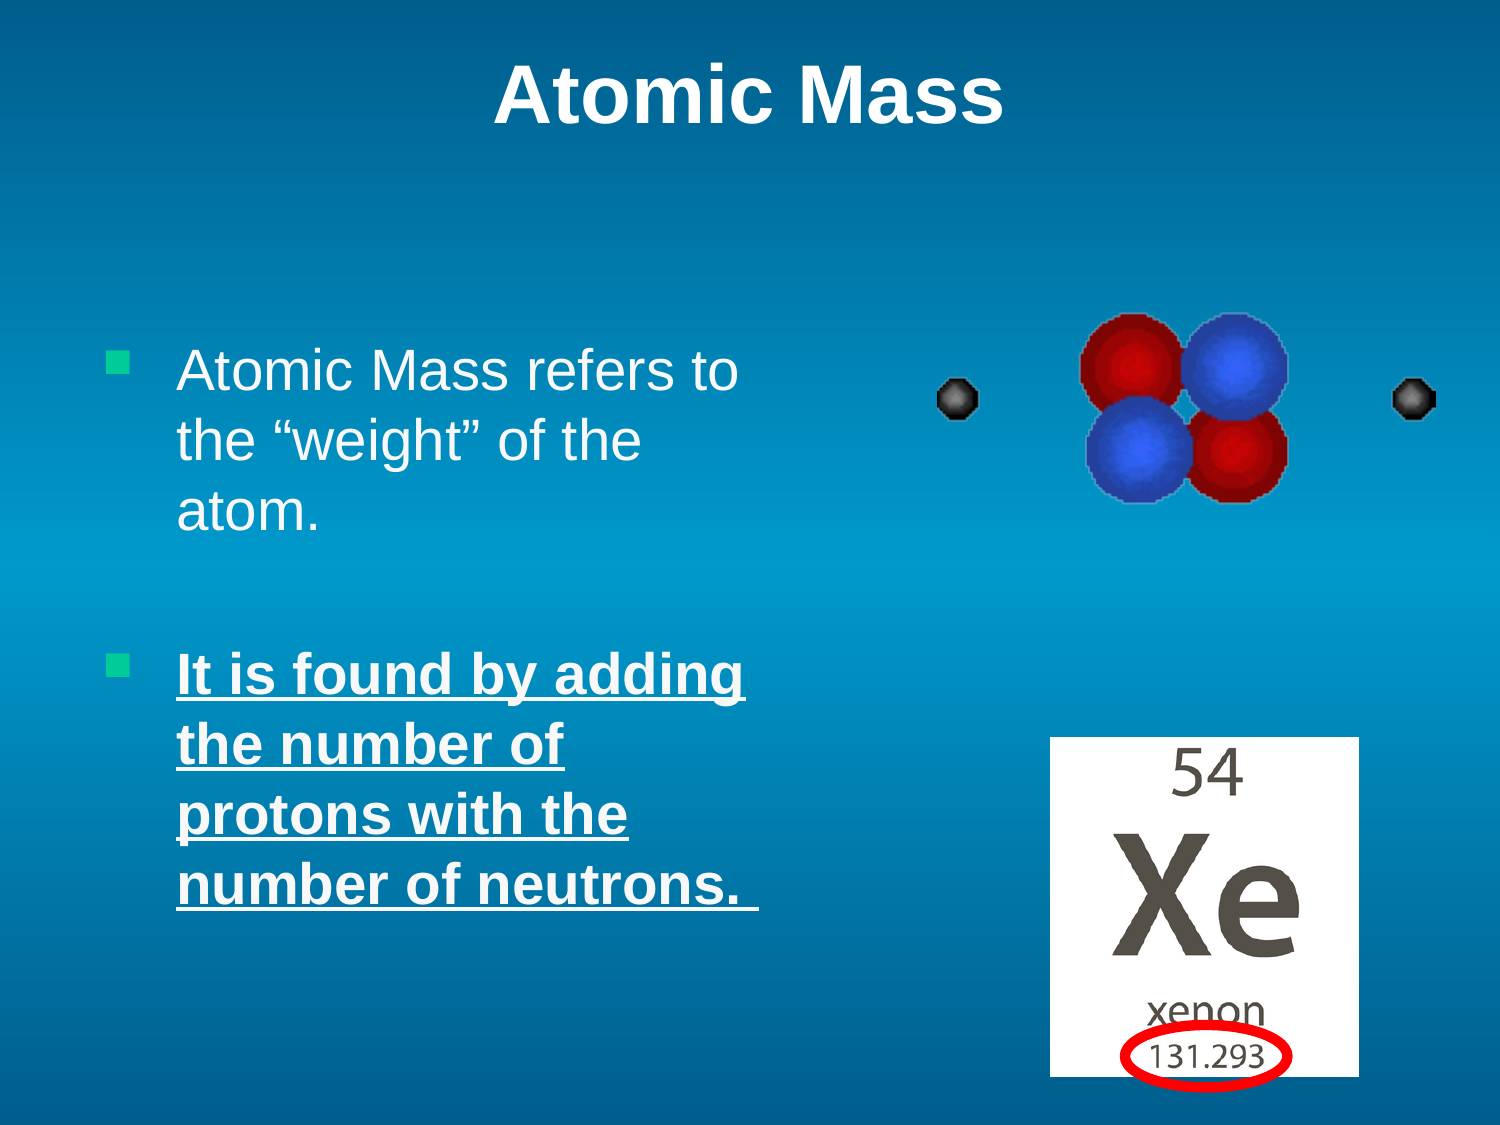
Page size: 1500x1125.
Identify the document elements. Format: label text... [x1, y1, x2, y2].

list Atomic Mass refers to the “weight” of the atom. It is found by adding the number of protons with the number of neutrons. [87, 324, 788, 1063]
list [937, 149, 1436, 627]
picture [1051, 738, 1358, 1092]
title Atomic Mass [162, 0, 1337, 148]
